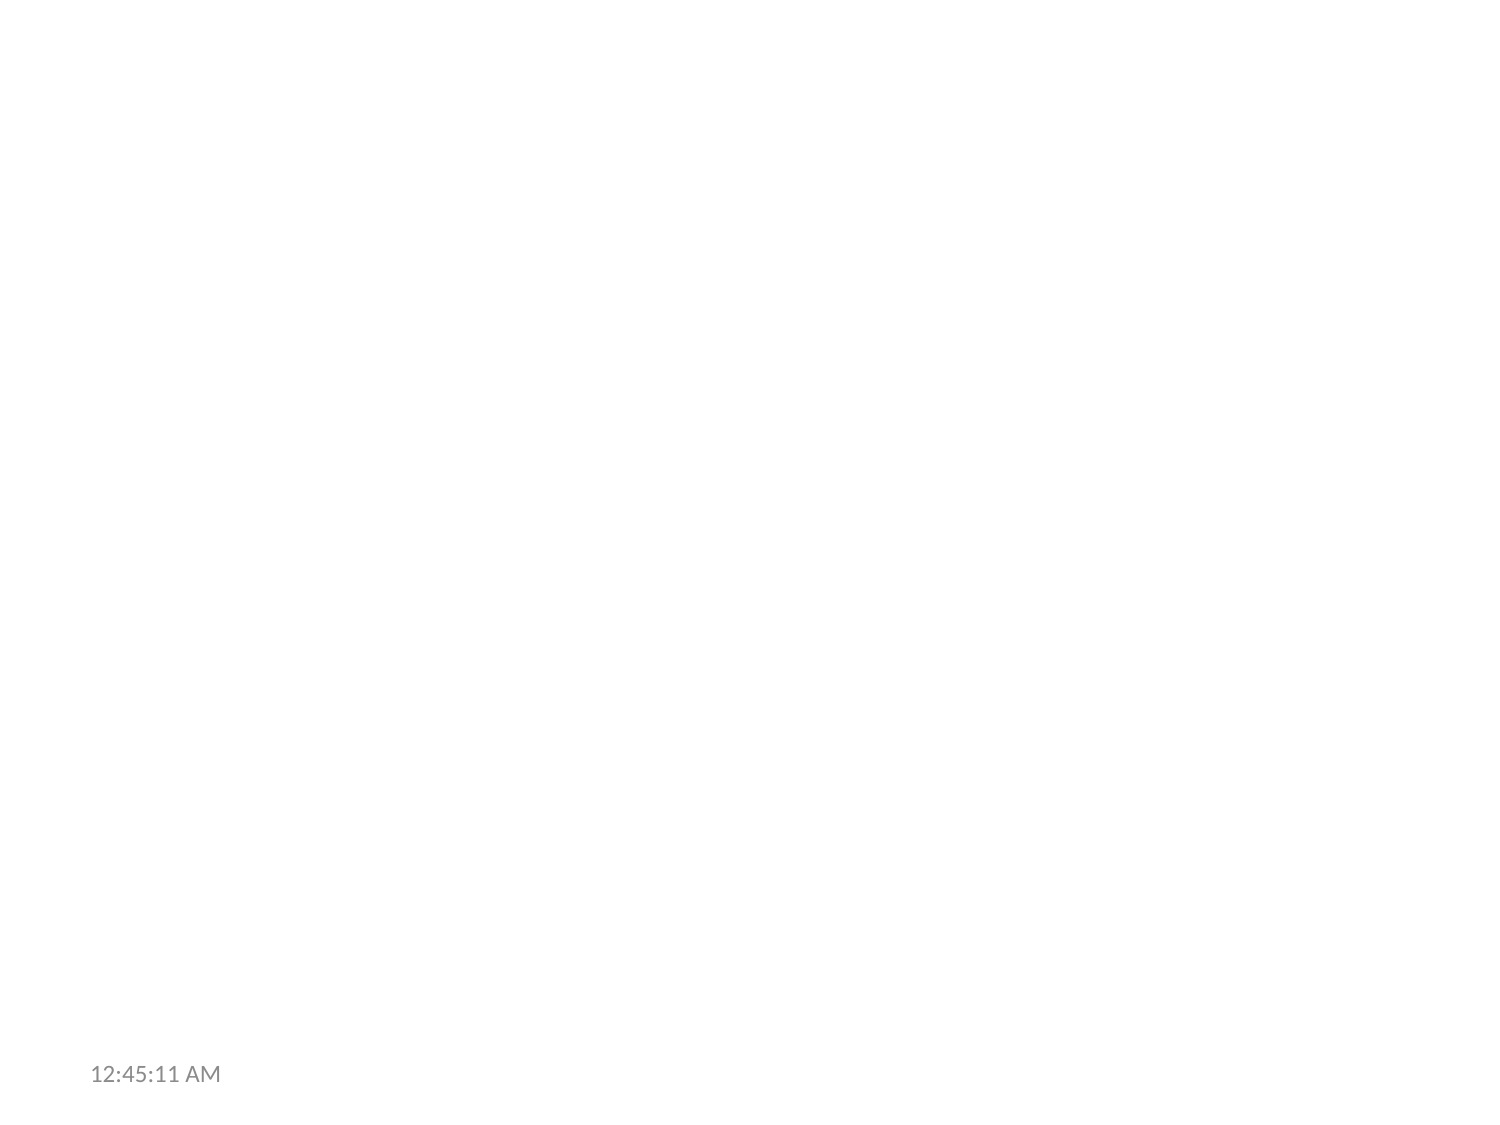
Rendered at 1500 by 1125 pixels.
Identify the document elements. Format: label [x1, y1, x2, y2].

slide_number [75, 1042, 425, 1103]
